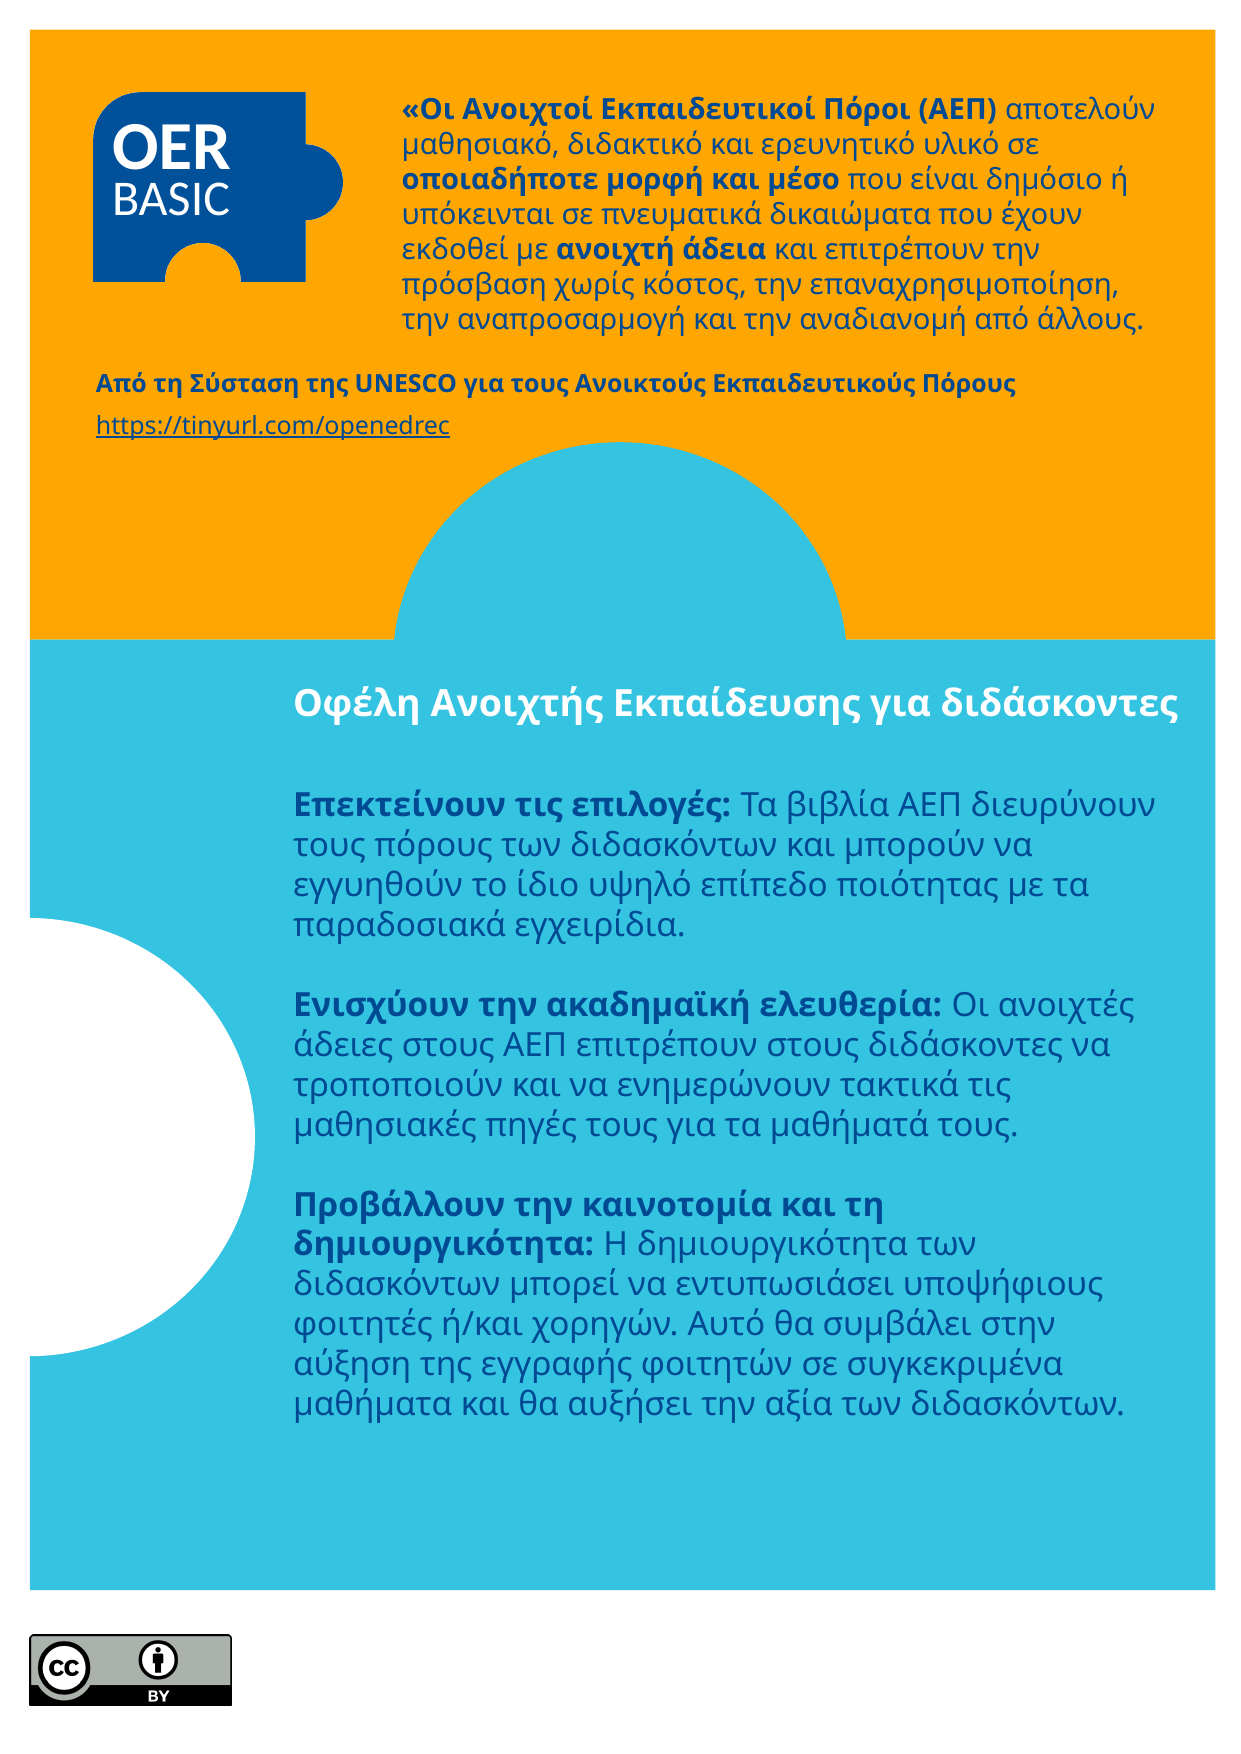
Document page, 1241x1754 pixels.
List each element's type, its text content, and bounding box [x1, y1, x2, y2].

text_box [0, 917, 255, 1357]
text_box Επεκτείνουν τις επιλογές: Τα βιβλία ΑΕΠ διευρύνουν τους πόρους των διδασκόντων και μπορούν να εγγυηθούν το ίδιο υψηλό επίπεδο ποιότητας με τα παραδοσιακά εγχειρίδια. Ενισχύουν την ακαδημαϊκή ελευθερία: Οι ανοιχτές άδειες στους ΑΕΠ επιτρέπουν στους διδάσκοντες να τροποποιούν και να ενημερώνουν τακτικά τις μαθησιακές πηγές τους για τα μαθήματά τους. Προβάλλουν την καινοτομία και τη δημιουργικότητα: Η δημιουργικότητα των διδασκόντων μπορεί να εντυπωσιάσει υποψήφιους φοιτητές ή/και χορηγών. Αυτό θα συμβάλει στην αύξηση της εγγραφής φοιτητών σε συγκεκριμένα μαθήματα και θα αυξήσει την αξία των διδασκόντων. [278, 790, 1175, 1438]
text_box [393, 453, 848, 664]
text_box Οφέλη Ανοιχτής Εκπαίδευσης για διδάσκοντες [278, 664, 1196, 790]
picture [93, 92, 343, 282]
text_box [29, 639, 1216, 1591]
text_box Από τη Σύσταση της UNESCO για τους Ανοικτούς Εκπαιδευτικούς Πόρους https://tinyurl.com/openedrec [80, 365, 1241, 453]
text_box «Οι Ανοιχτοί Εκπαιδευτικοί Πόροι (ΑΕΠ) αποτελούν μαθησιακό, διδακτικό και ερευνητικό υλικό σε οποιαδήποτε μορφή και μέσο που είναι δημόσιο ή υπόκεινται σε πνευματικά δικαιώματα που έχουν εκδοθεί με ανοιχτή άδεια και επιτρέπουν την πρόσβαση χωρίς κόστος, την επαναχρησιμοποίηση, την αναπροσαρμογή και την αναδιανομή από άλλους. [386, 75, 1175, 350]
text_box [29, 29, 1216, 639]
picture [29, 1634, 233, 1706]
